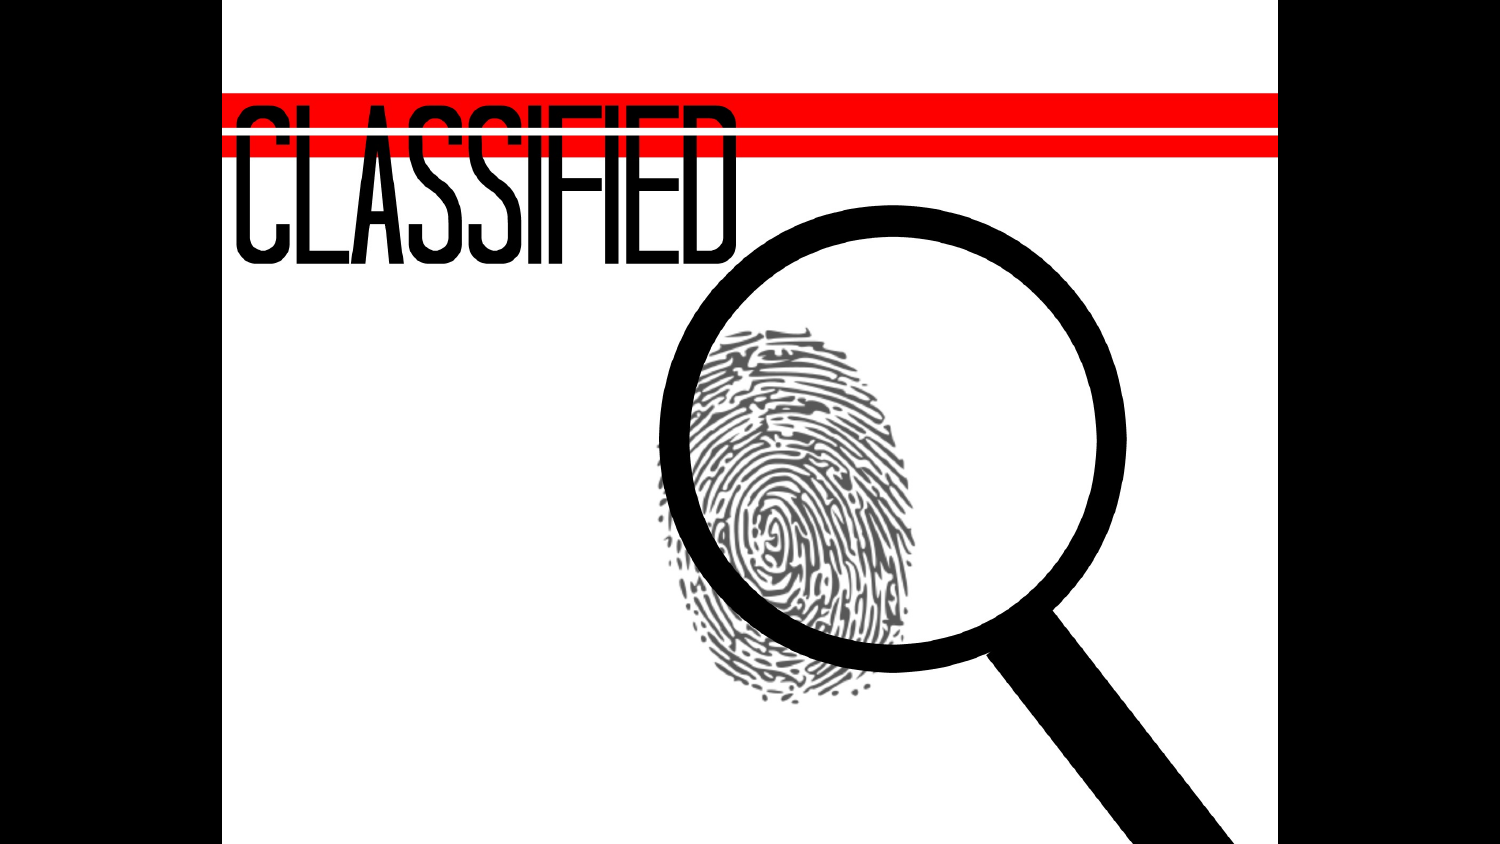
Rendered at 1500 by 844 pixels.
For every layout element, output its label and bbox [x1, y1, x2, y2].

picture [222, 0, 1278, 844]
